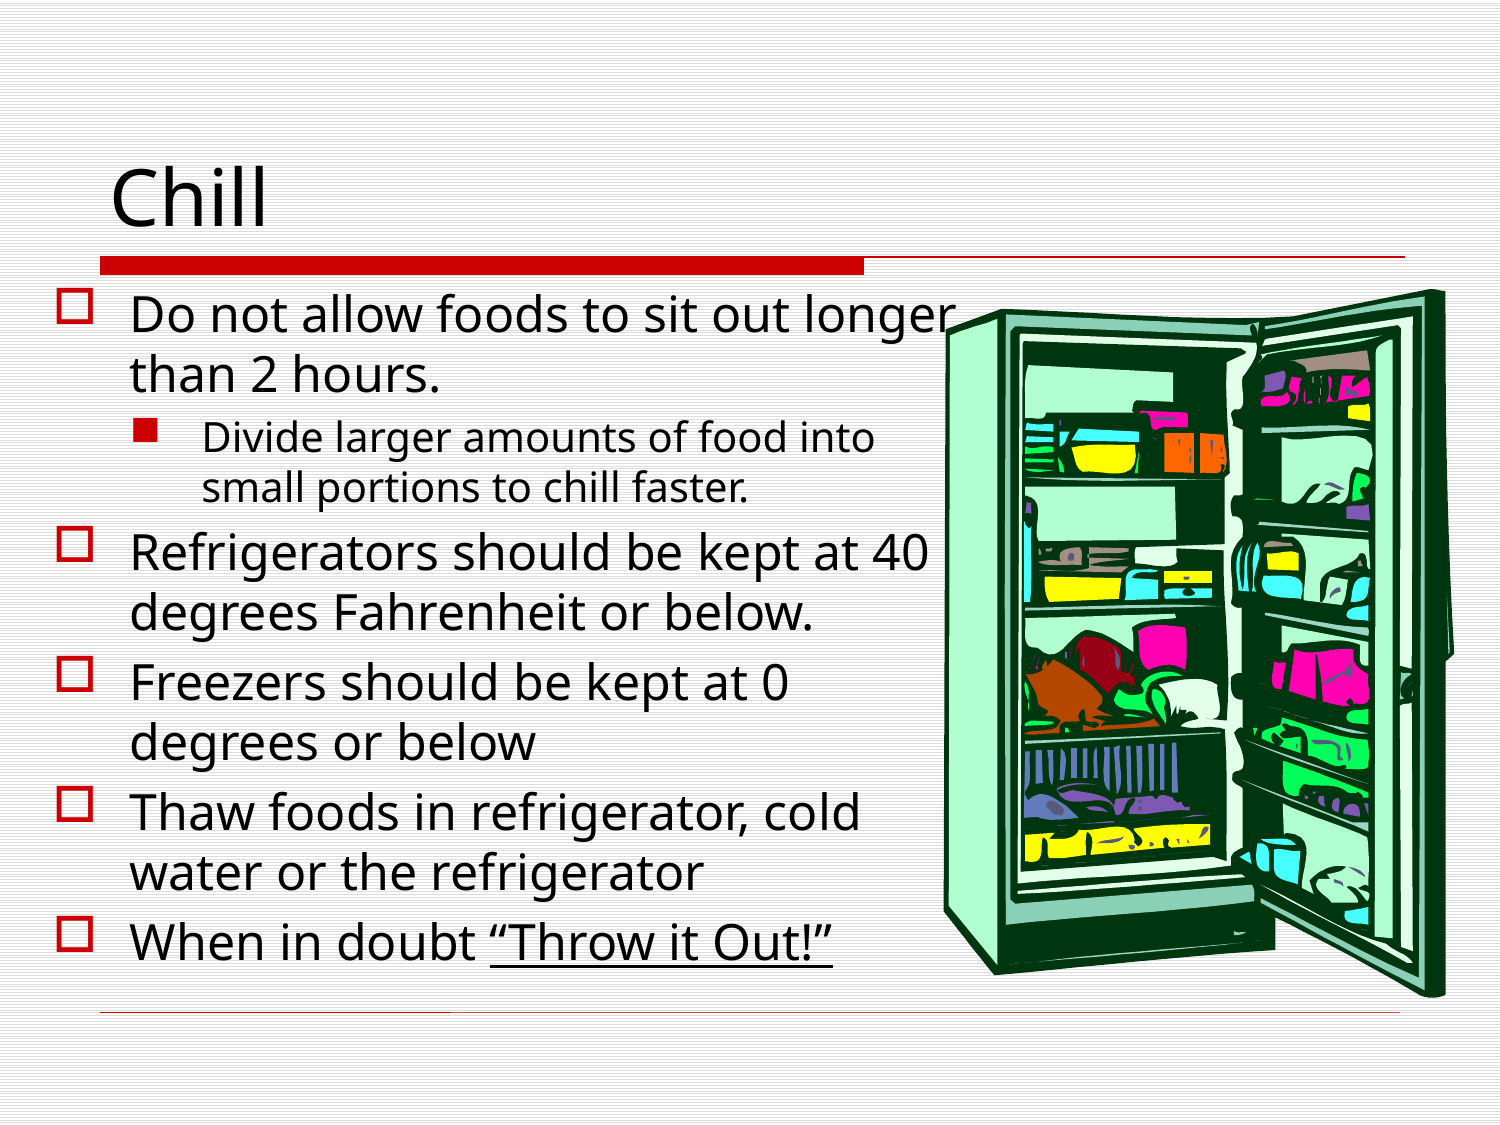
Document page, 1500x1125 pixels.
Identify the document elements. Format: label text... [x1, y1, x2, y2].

title Chill [93, 49, 1407, 250]
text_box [942, 287, 1456, 1001]
list Do not allow foods to sit out longer than 2 hours. Divide larger amounts of food into small portions to chill faster. Refrigerators should be kept at 40 degrees Fahrenheit or below. Freezers should be kept at 0 degrees or below Thaw foods in refrigerator, cold water or the refrigerator When in doubt “Throw it Out!” [37, 274, 1001, 1051]
